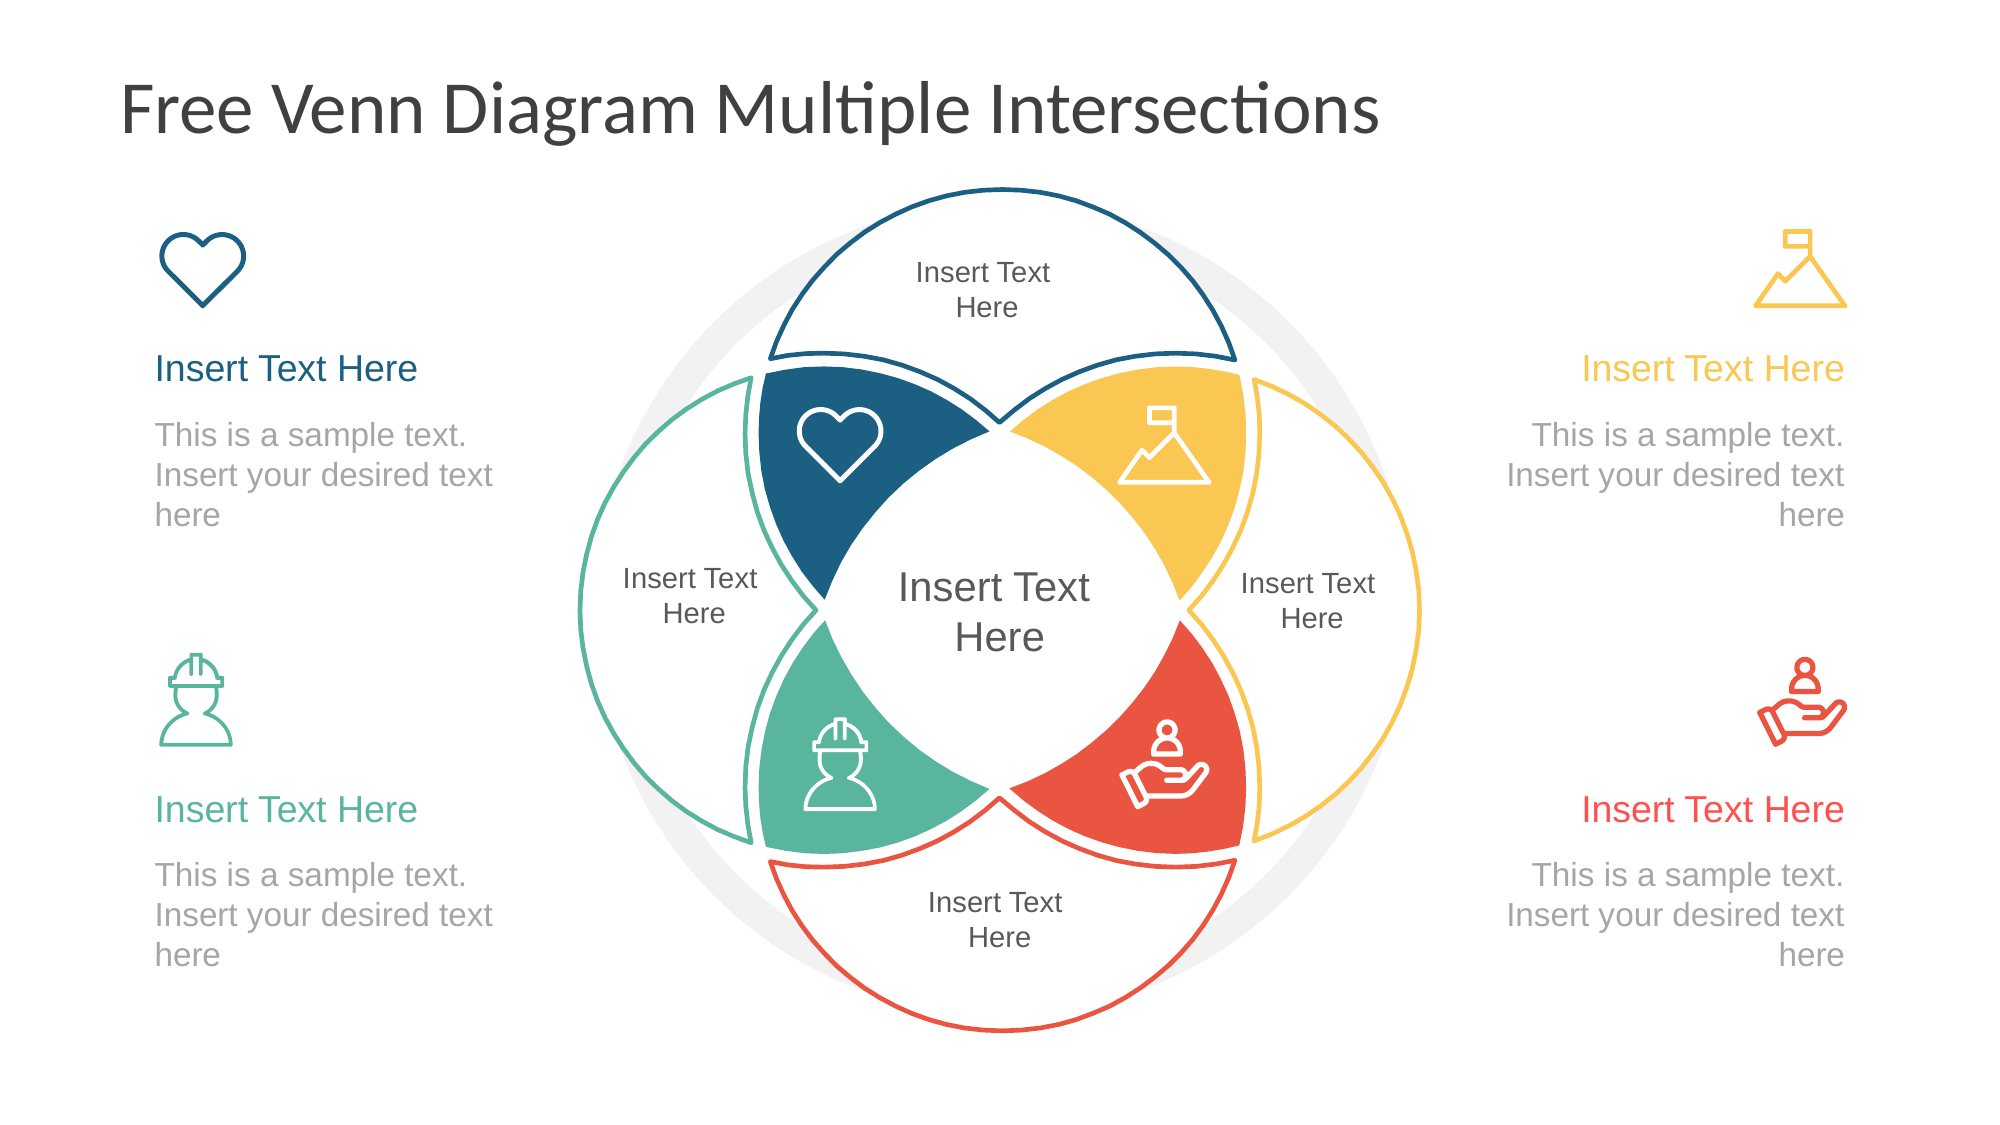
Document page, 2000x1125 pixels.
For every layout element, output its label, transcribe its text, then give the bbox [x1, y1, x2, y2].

text_box Insert Text Here [883, 552, 1117, 668]
text_box This is a sample text. Insert your desired text here [139, 846, 518, 981]
text_box [159, 232, 247, 309]
text_box [645, 251, 1361, 964]
text_box [758, 620, 990, 854]
text_box This is a sample text. Insert your desired text here [1481, 846, 1860, 981]
text_box [803, 717, 877, 812]
text_box [1117, 405, 1212, 485]
text_box [159, 652, 233, 747]
text_box [770, 797, 1235, 1031]
text_box Insert Text Here [139, 336, 518, 397]
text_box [1756, 656, 1848, 747]
text_box Insert Text Here [1481, 777, 1860, 837]
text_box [1119, 719, 1210, 810]
text_box [796, 407, 884, 484]
text_box Insert Text Here [913, 876, 1087, 961]
text_box [579, 377, 817, 843]
text_box Insert Text Here [139, 777, 518, 837]
text_box Insert Text Here [607, 552, 781, 638]
text_box [1009, 366, 1247, 601]
text_box [1188, 379, 1420, 841]
text_box This is a sample text. Insert your desired text here [139, 405, 518, 541]
text_box Insert Text Here [900, 245, 1074, 331]
text_box [758, 366, 990, 600]
text_box Insert Text Here [1481, 336, 1860, 397]
text_box [770, 189, 1235, 423]
title Free Venn Diagram Multiple Intersections [99, 45, 1900, 162]
text_box Insert Text Here [1225, 556, 1399, 642]
text_box [1009, 620, 1247, 854]
text_box [1753, 229, 1848, 309]
text_box This is a sample text. Insert your desired text here [1481, 405, 1860, 541]
